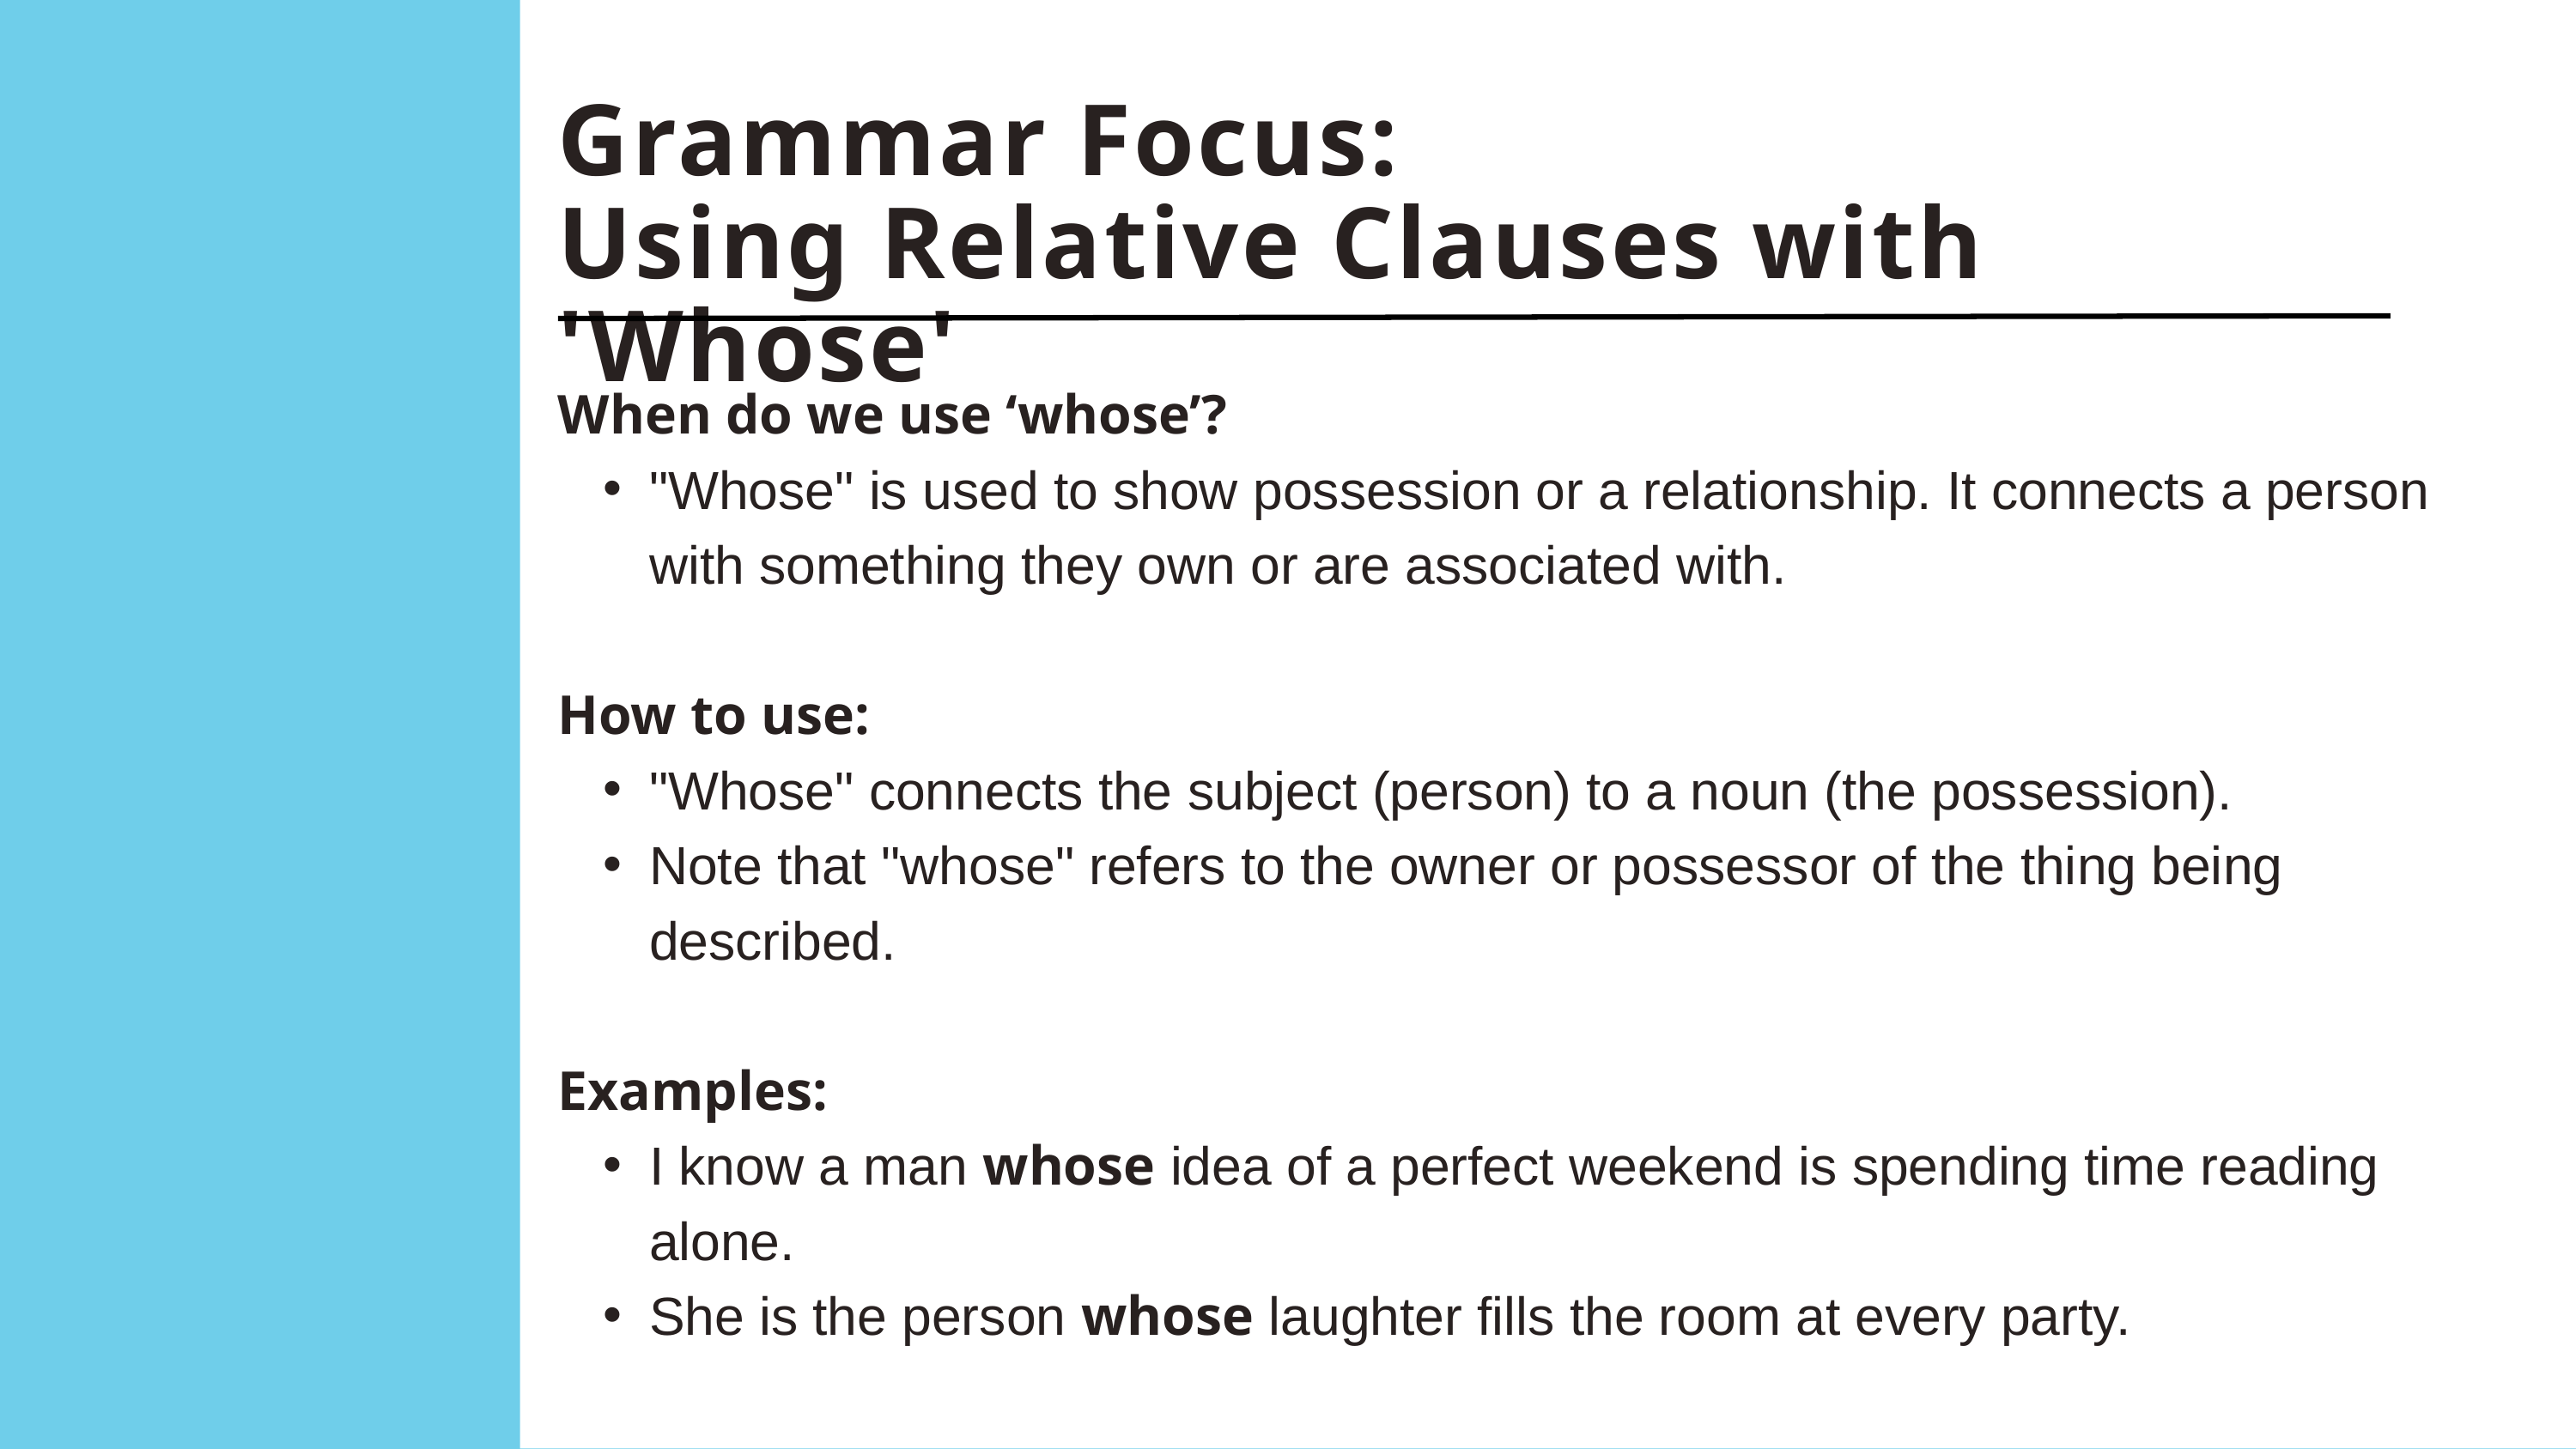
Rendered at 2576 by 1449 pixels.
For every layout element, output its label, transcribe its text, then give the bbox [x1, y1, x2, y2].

text_box [519, 0, 2576, 1449]
text_box Grammar Focus: Using Relative Clauses with 'Whose' [557, 92, 2391, 369]
text_box When do we use ‘whose’? "Whose" is used to show possession or a relationship. It connects a person with something they own or are associated with. How to use: "Whose" connects the subject (person) to a noun (the possession). Note that "whose" refers to the owner or possessor of the thing being described. Examples: I know a man whose idea of a perfect weekend is spending time reading alone. She is the person whose laughter fills the room at every party. [557, 369, 2512, 1347]
